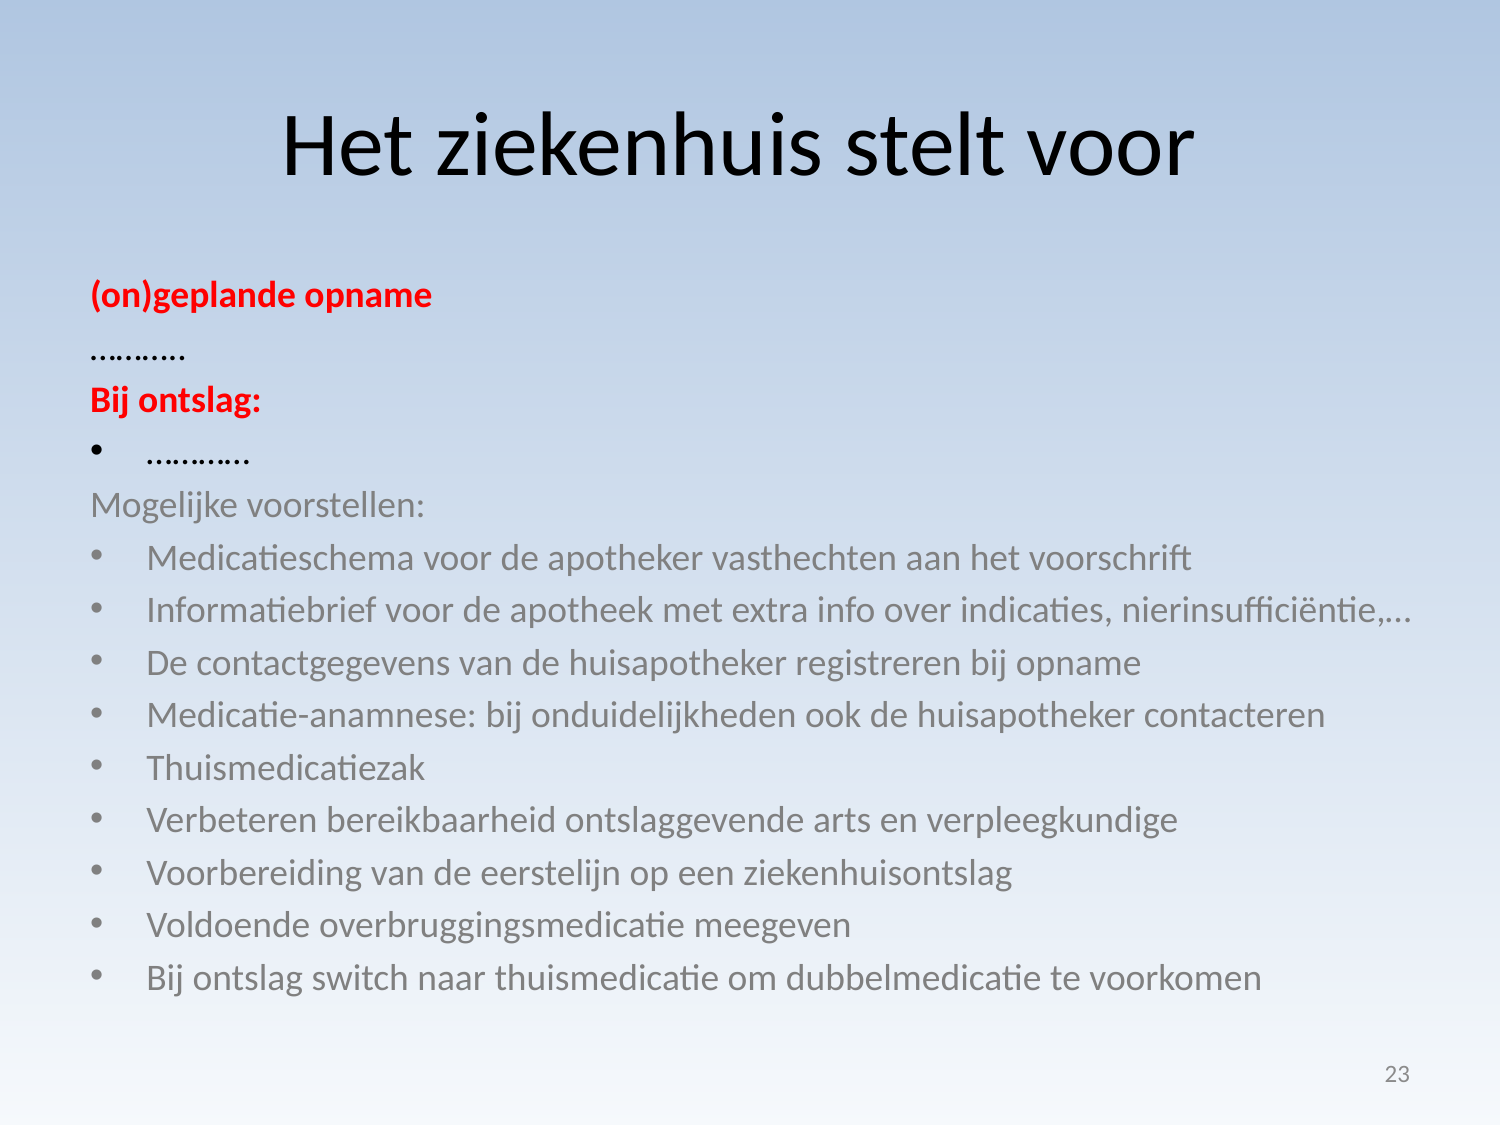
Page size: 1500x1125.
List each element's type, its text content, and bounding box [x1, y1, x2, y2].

list (on)geplande opname ……….. Bij ontslag: ………… Mogelijke voorstellen: Medicatieschema voor de apotheker vasthechten aan het voorschrift Informatiebrief voor de apotheek met extra info over indicaties, nierinsufficiëntie,… De contactgegevens van de huisapotheker registreren bij opname Medicatie-anamnese: bij onduidelijkheden ook de huisapotheker contacteren Thuismedicatiezak Verbeteren bereikbaarheid ontslaggevende arts en verpleegkundige Voorbereiding van de eerstelijn op een ziekenhuisontslag Voldoende overbruggingsmedicatie meegeven Bij ontslag switch naar thuismedicatie om dubbelmedicatie te voorkomen [75, 262, 1471, 1005]
title Het ziekenhuis stelt voor [75, 45, 1425, 233]
slide_number 23 [1074, 1042, 1425, 1103]
